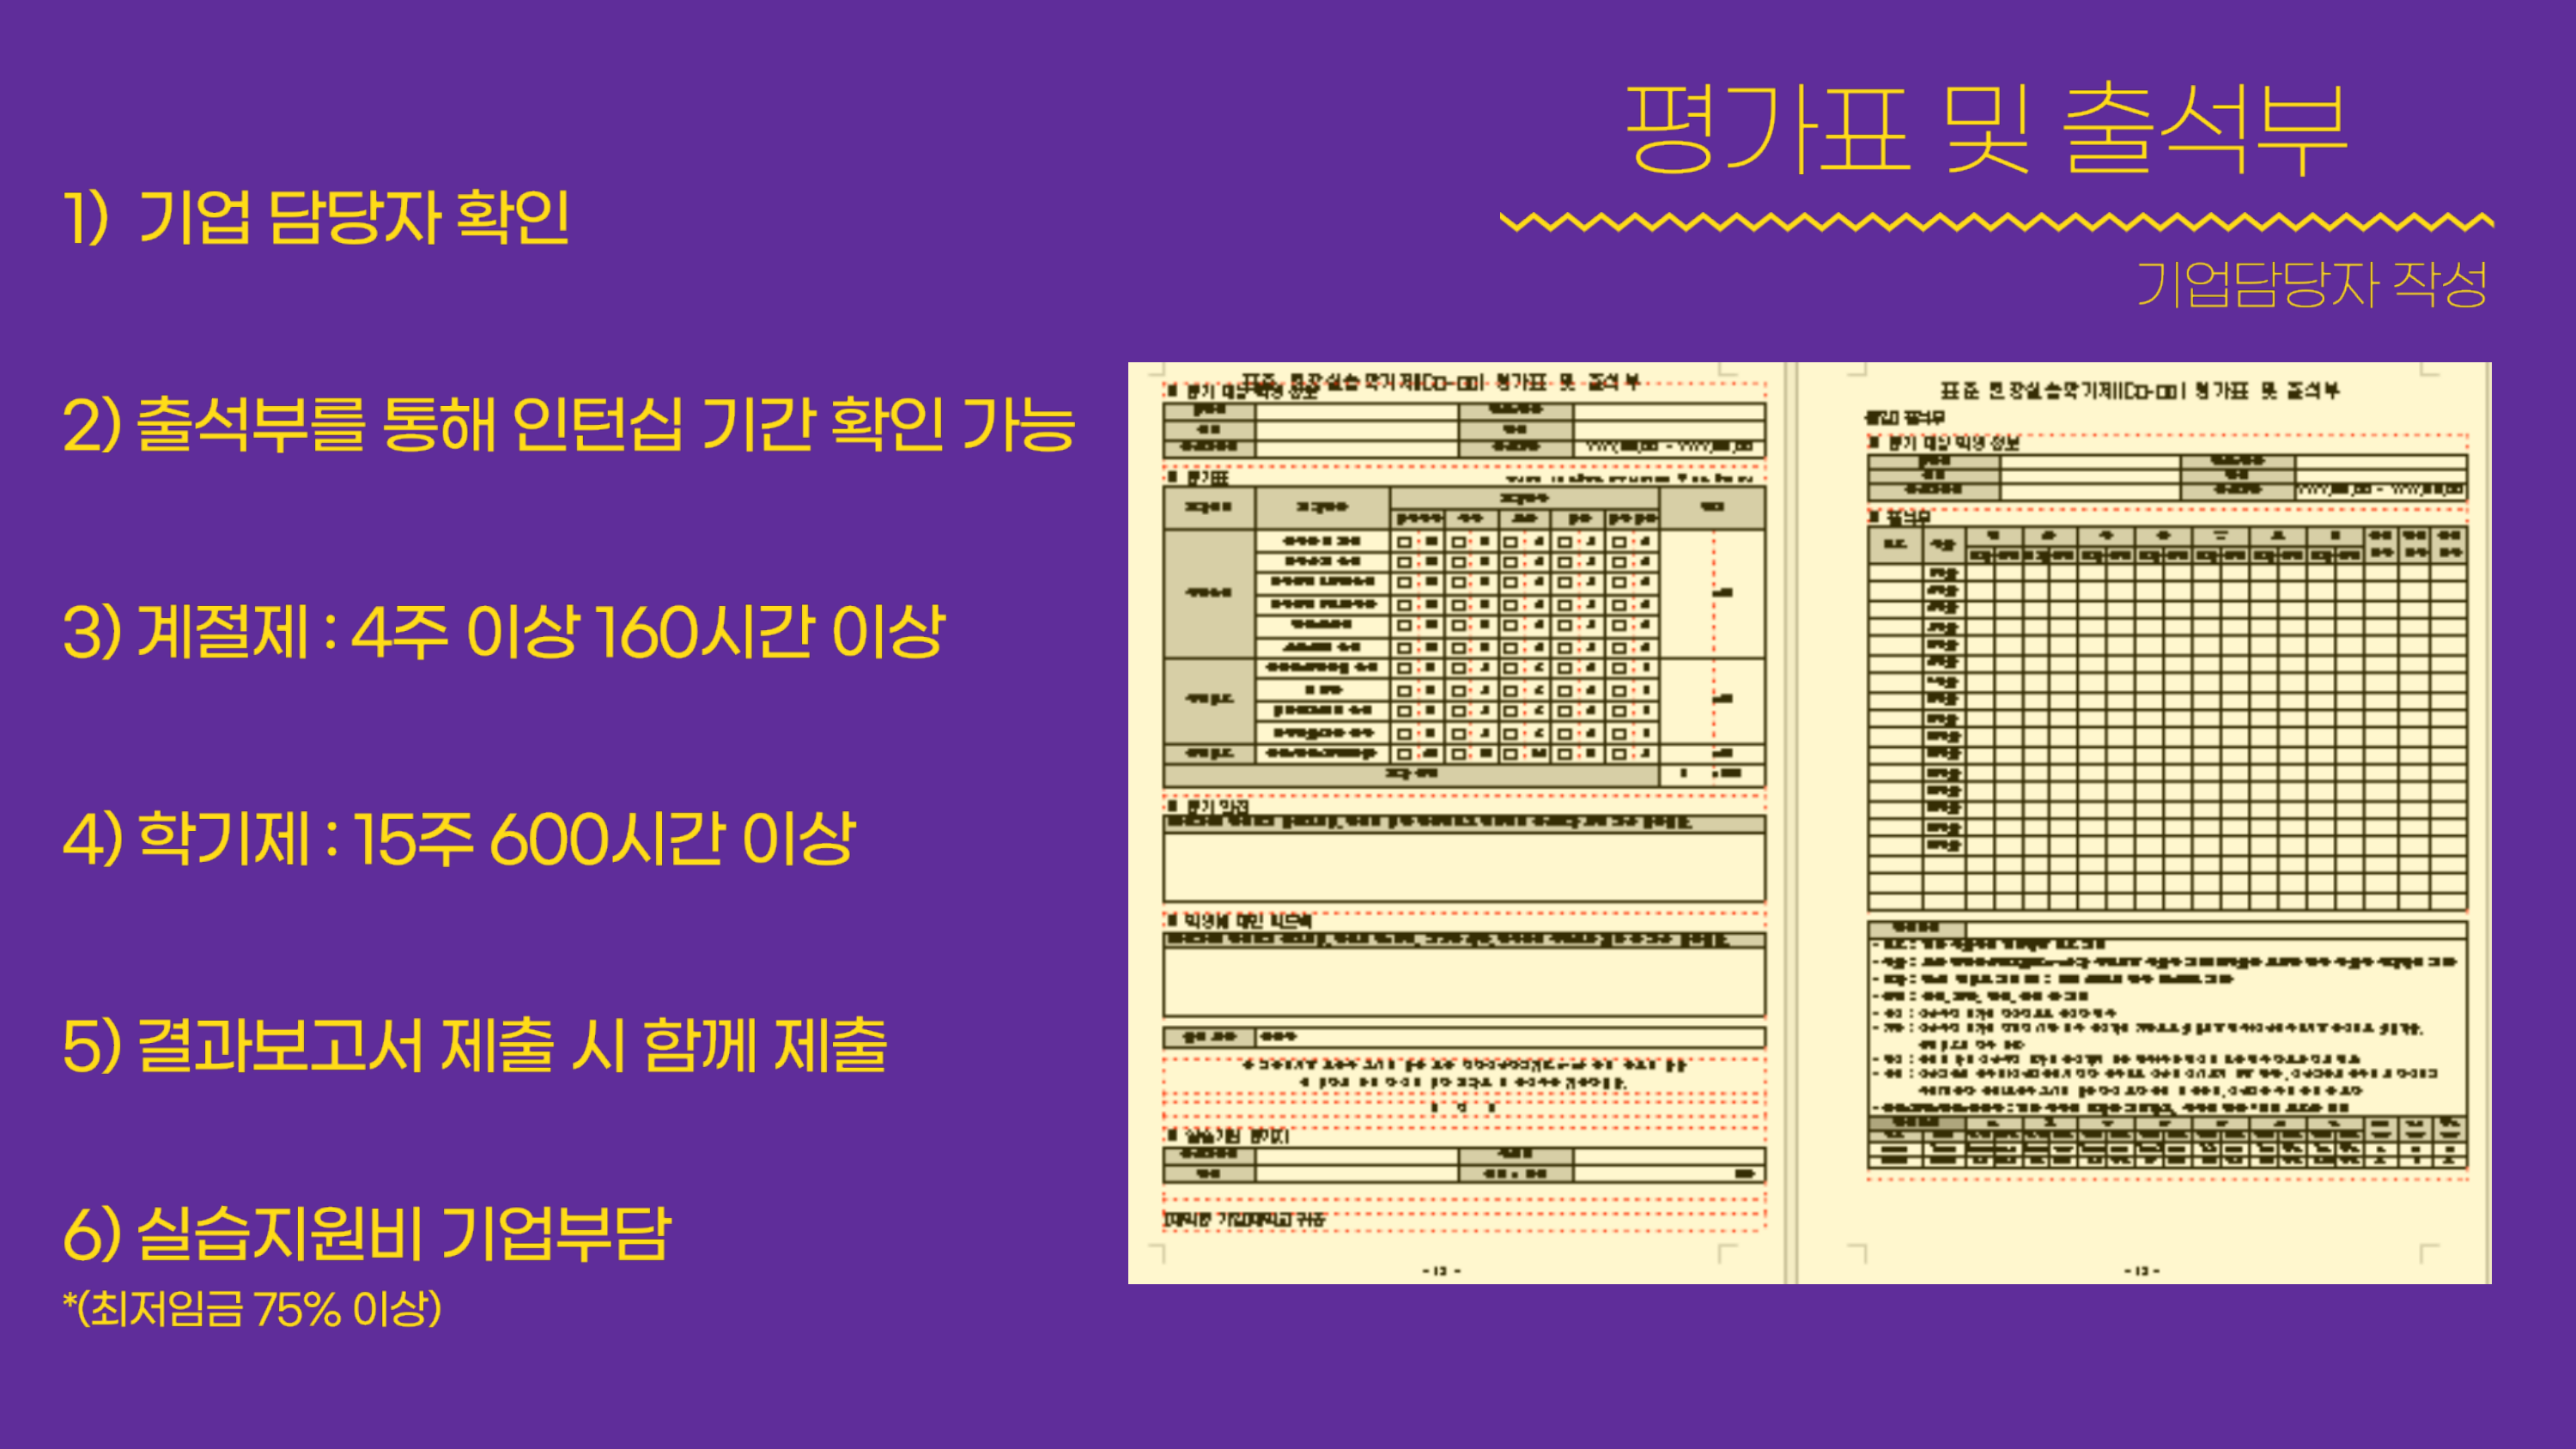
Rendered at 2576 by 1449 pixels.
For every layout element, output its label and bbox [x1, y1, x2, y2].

picture [52, 163, 1106, 1371]
text_box [1128, 361, 2492, 1284]
text_box [1500, 212, 2496, 233]
picture [1463, 52, 2404, 227]
picture [1777, 246, 2517, 334]
